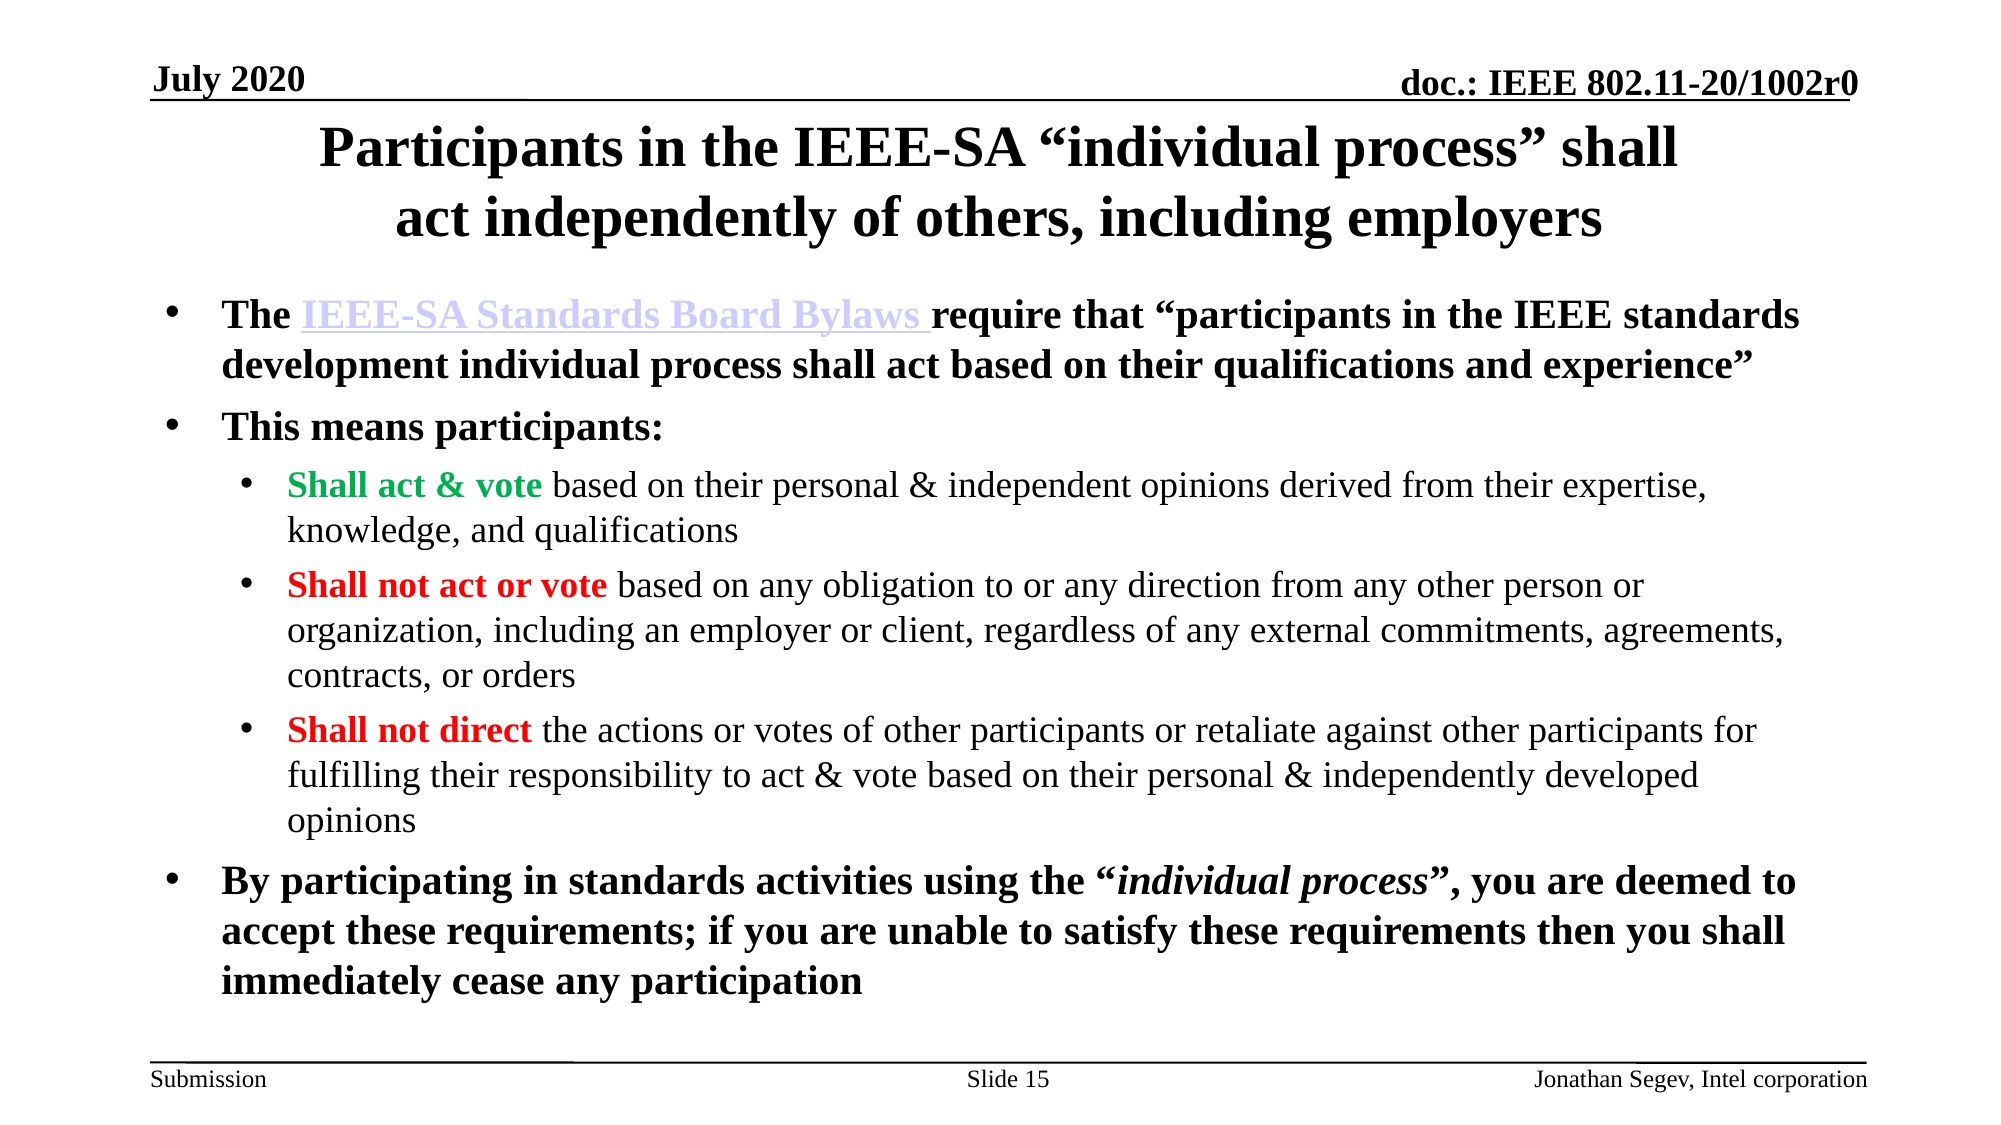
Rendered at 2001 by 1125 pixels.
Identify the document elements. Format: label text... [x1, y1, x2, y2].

title Participants in the IEEE-SA “individual process” shall act independently of others, including employers [149, 112, 1850, 244]
footer Jonathan Segev, Intel corporation [1171, 1061, 1869, 1093]
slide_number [152, 54, 563, 100]
list The IEEE-SA Standards Board Bylaws require that “participants in the IEEE standards development individual process shall act based on their qualifications and experience” This means participants: Shall act & vote based on their personal & independent opinions derived from their expertise, knowledge, and qualifications Shall not act or vote based on any obligation to or any direction from any other person or organization, including an employer or client, regardless of any external commitments, agreements, contracts, or orders Shall not direct the actions or votes of other participants or retaliate against other participants for fulfilling their responsibility to act & vote based on their personal & independently developed opinions By participating in standards activities using the “individual process”, you are deemed to accept these requirements; if you are unable to satisfy these requirements then you shall immediately cease any participation [149, 278, 1850, 1000]
slide_number Slide 15 [950, 1061, 1067, 1123]
